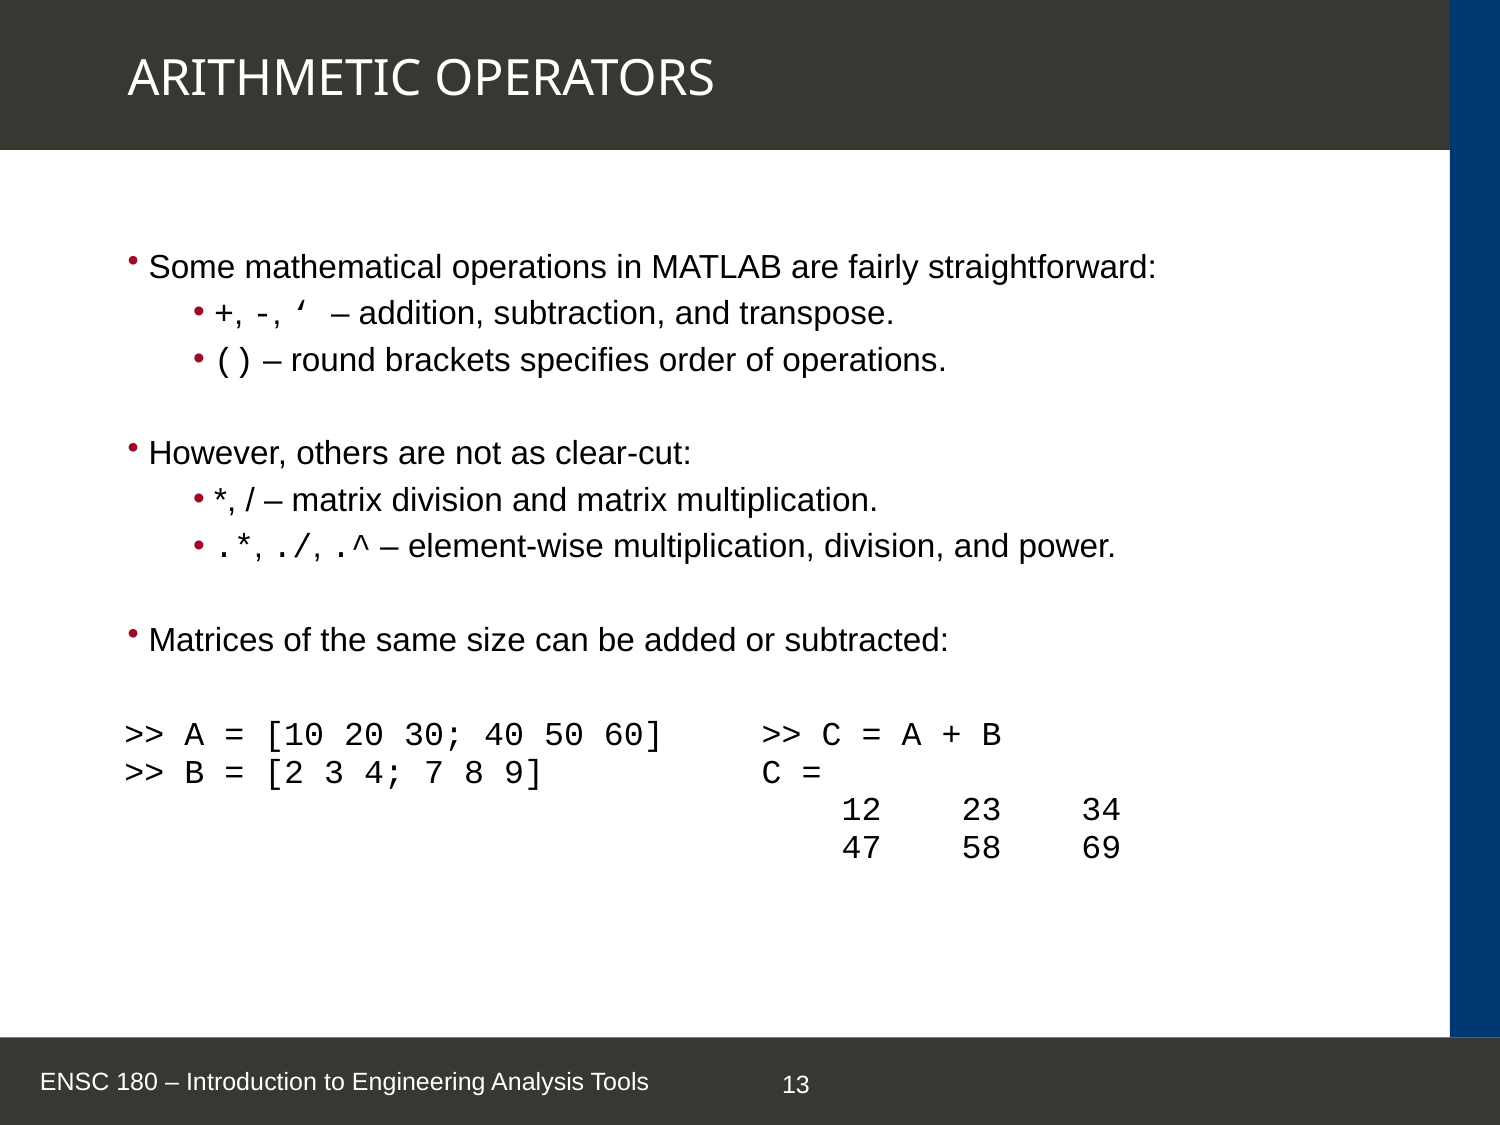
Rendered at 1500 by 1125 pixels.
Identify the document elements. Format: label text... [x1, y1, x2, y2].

table_header >> A = [10 20 30; 40 50 60] >> B = [2 3 4; 7 8 9] [109, 710, 747, 876]
table_header >> C = A + B C = 12 23 34 47 58 69 [747, 710, 1384, 876]
list Some mathematical operations in MATLAB are fairly straightforward: +, -, ‘ – addition, subtraction, and transpose. () – round brackets specifies order of operations. However, others are not as clear-cut: *, / – matrix division and matrix multiplication. .*, ./, .^ – element-wise multiplication, division, and power. Matrices of the same size can be added or subtracted: [112, 237, 1388, 1029]
footer ENSC 180 – Introduction to Engineering Analysis Tools [24, 1057, 740, 1113]
title ARITHMETIC OPERATORS [112, 37, 1450, 138]
